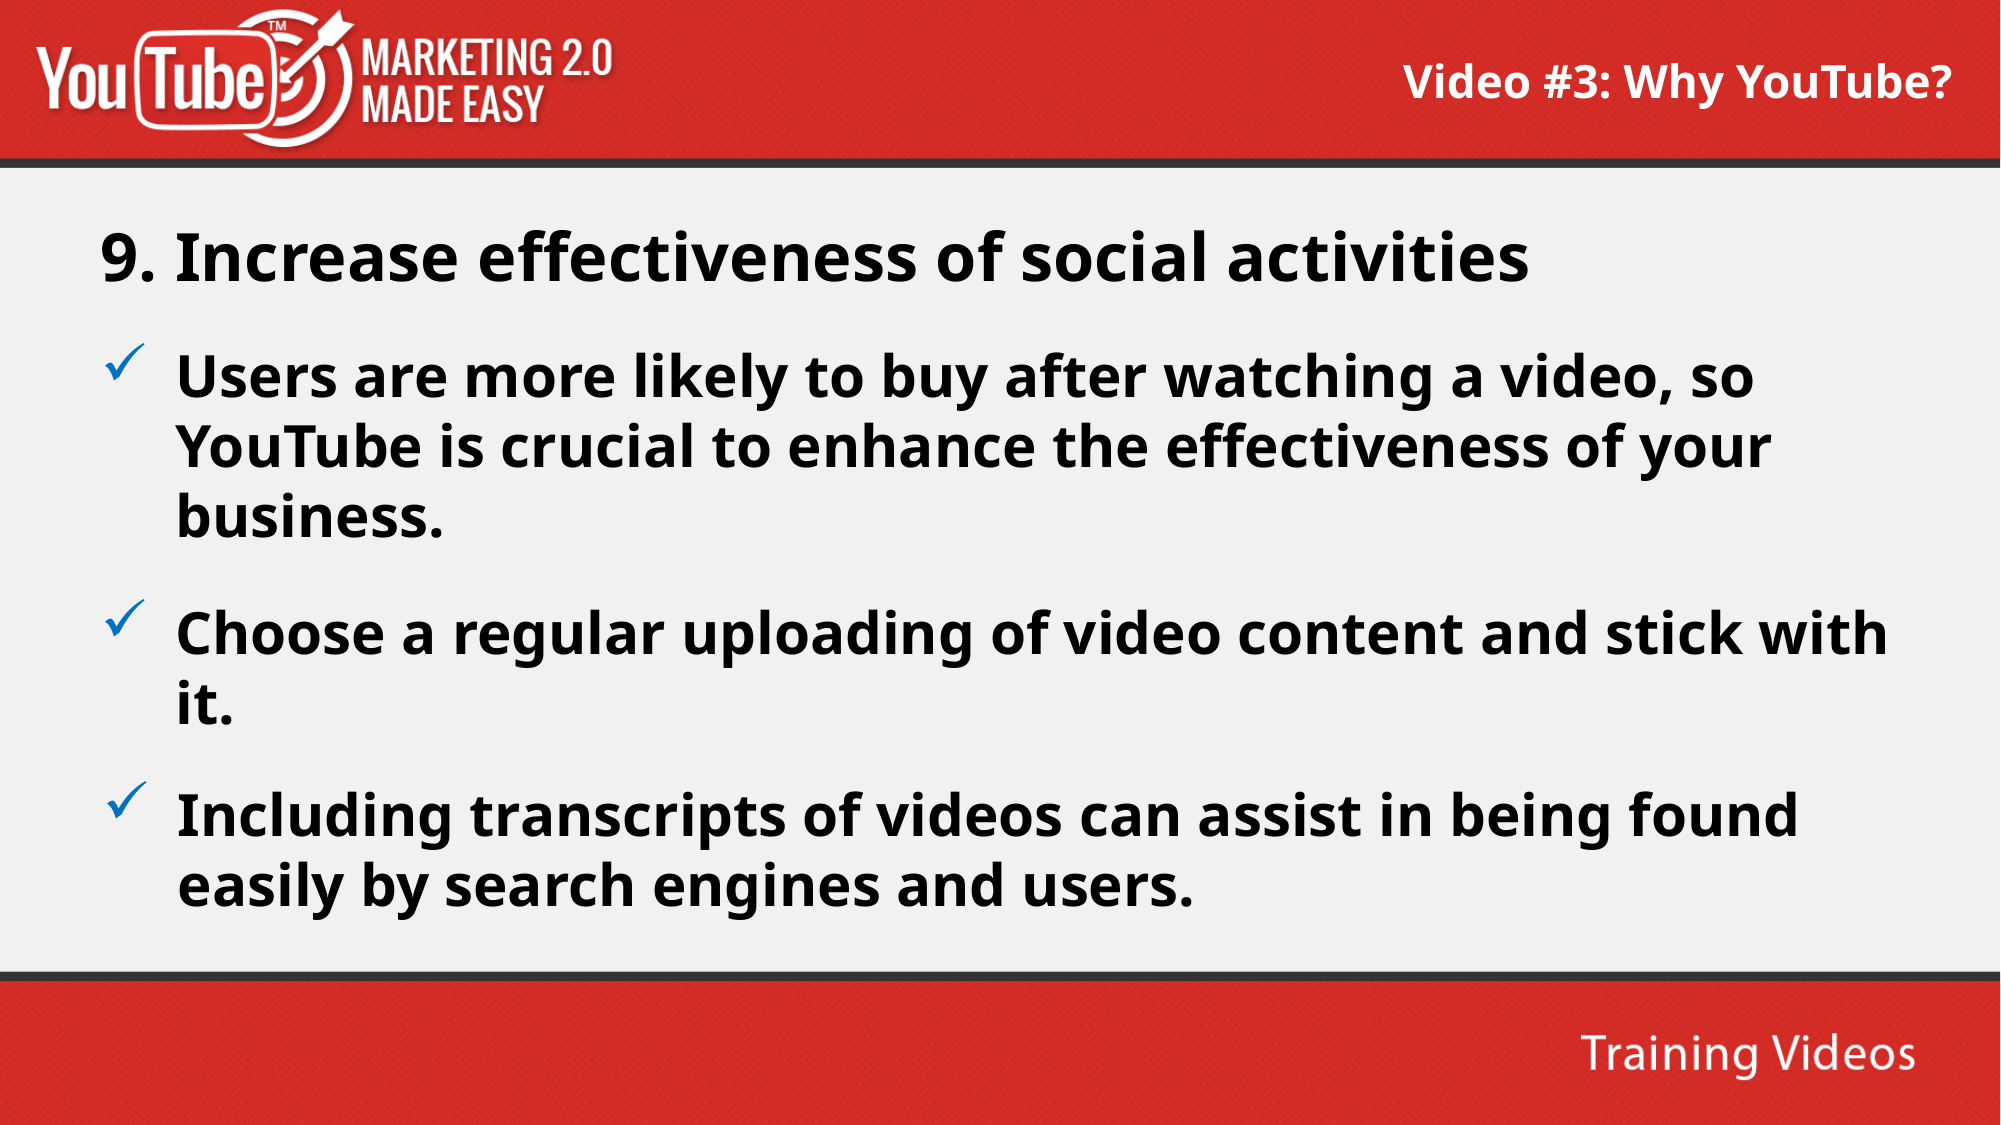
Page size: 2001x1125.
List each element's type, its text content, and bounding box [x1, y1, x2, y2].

text_box 9. Increase effectiveness of social activities [85, 207, 1924, 303]
text_box Video #3: Why YouTube? [1388, 45, 1999, 116]
text_box Including transcripts of videos can assist in being found easily by search engines and users. [87, 770, 1941, 925]
picture [0, 0, 2001, 1125]
text_box Choose a regular uploading of video content and stick with it. [85, 588, 1939, 744]
text_box Users are more likely to buy after watching a video, so YouTube is crucial to enhance the effectiveness of your business. [85, 332, 1941, 557]
